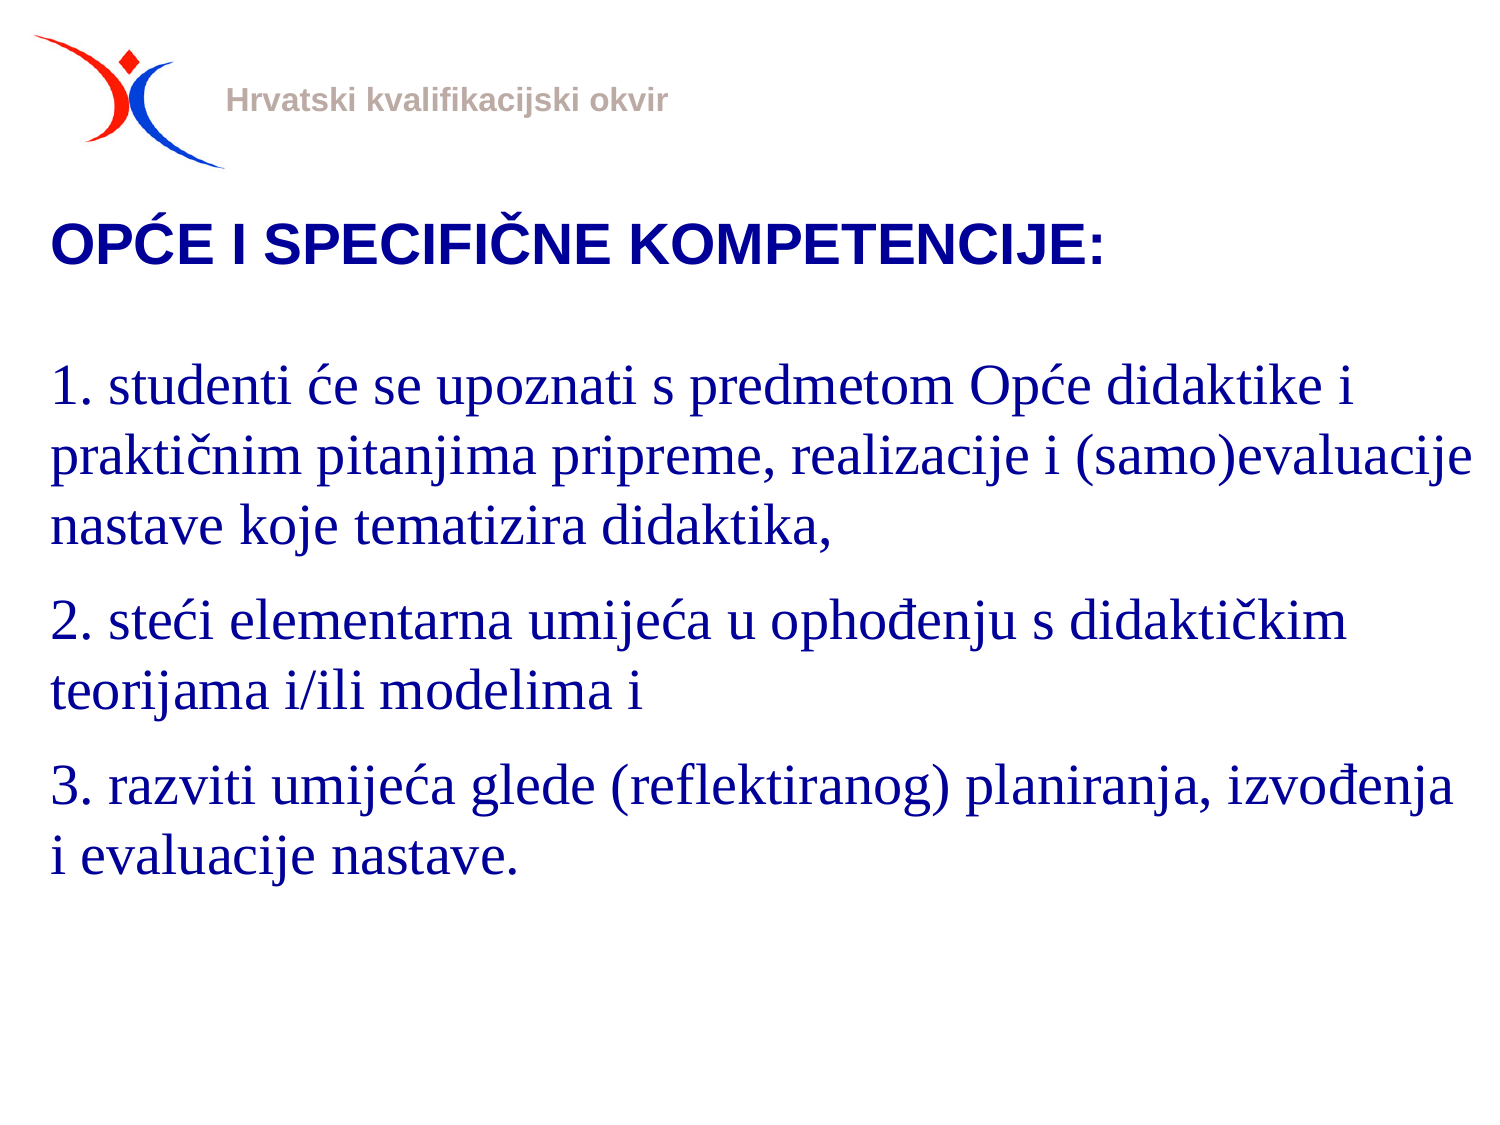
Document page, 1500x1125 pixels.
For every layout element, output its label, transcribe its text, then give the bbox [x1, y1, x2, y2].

text_box OPĆE I SPECIFIČNE KOMPETENCIJE: 1. studenti će se upoznati s predmetom Opće didaktike i praktičnim pitanjima pripreme, realizacije i (samo)evaluacije nastave koje tematizira didaktika, 2. steći elementarna umijeća u ophođenju s didaktičkim teorijama i/ili modelima i 3. razviti umijeća glede (reflektiranog) planiranja, izvođenja i evaluacije nastave. [35, 199, 1500, 1084]
text_box Hrvatski kvalifikacijski okvir [235, 70, 832, 125]
picture [29, 30, 229, 172]
